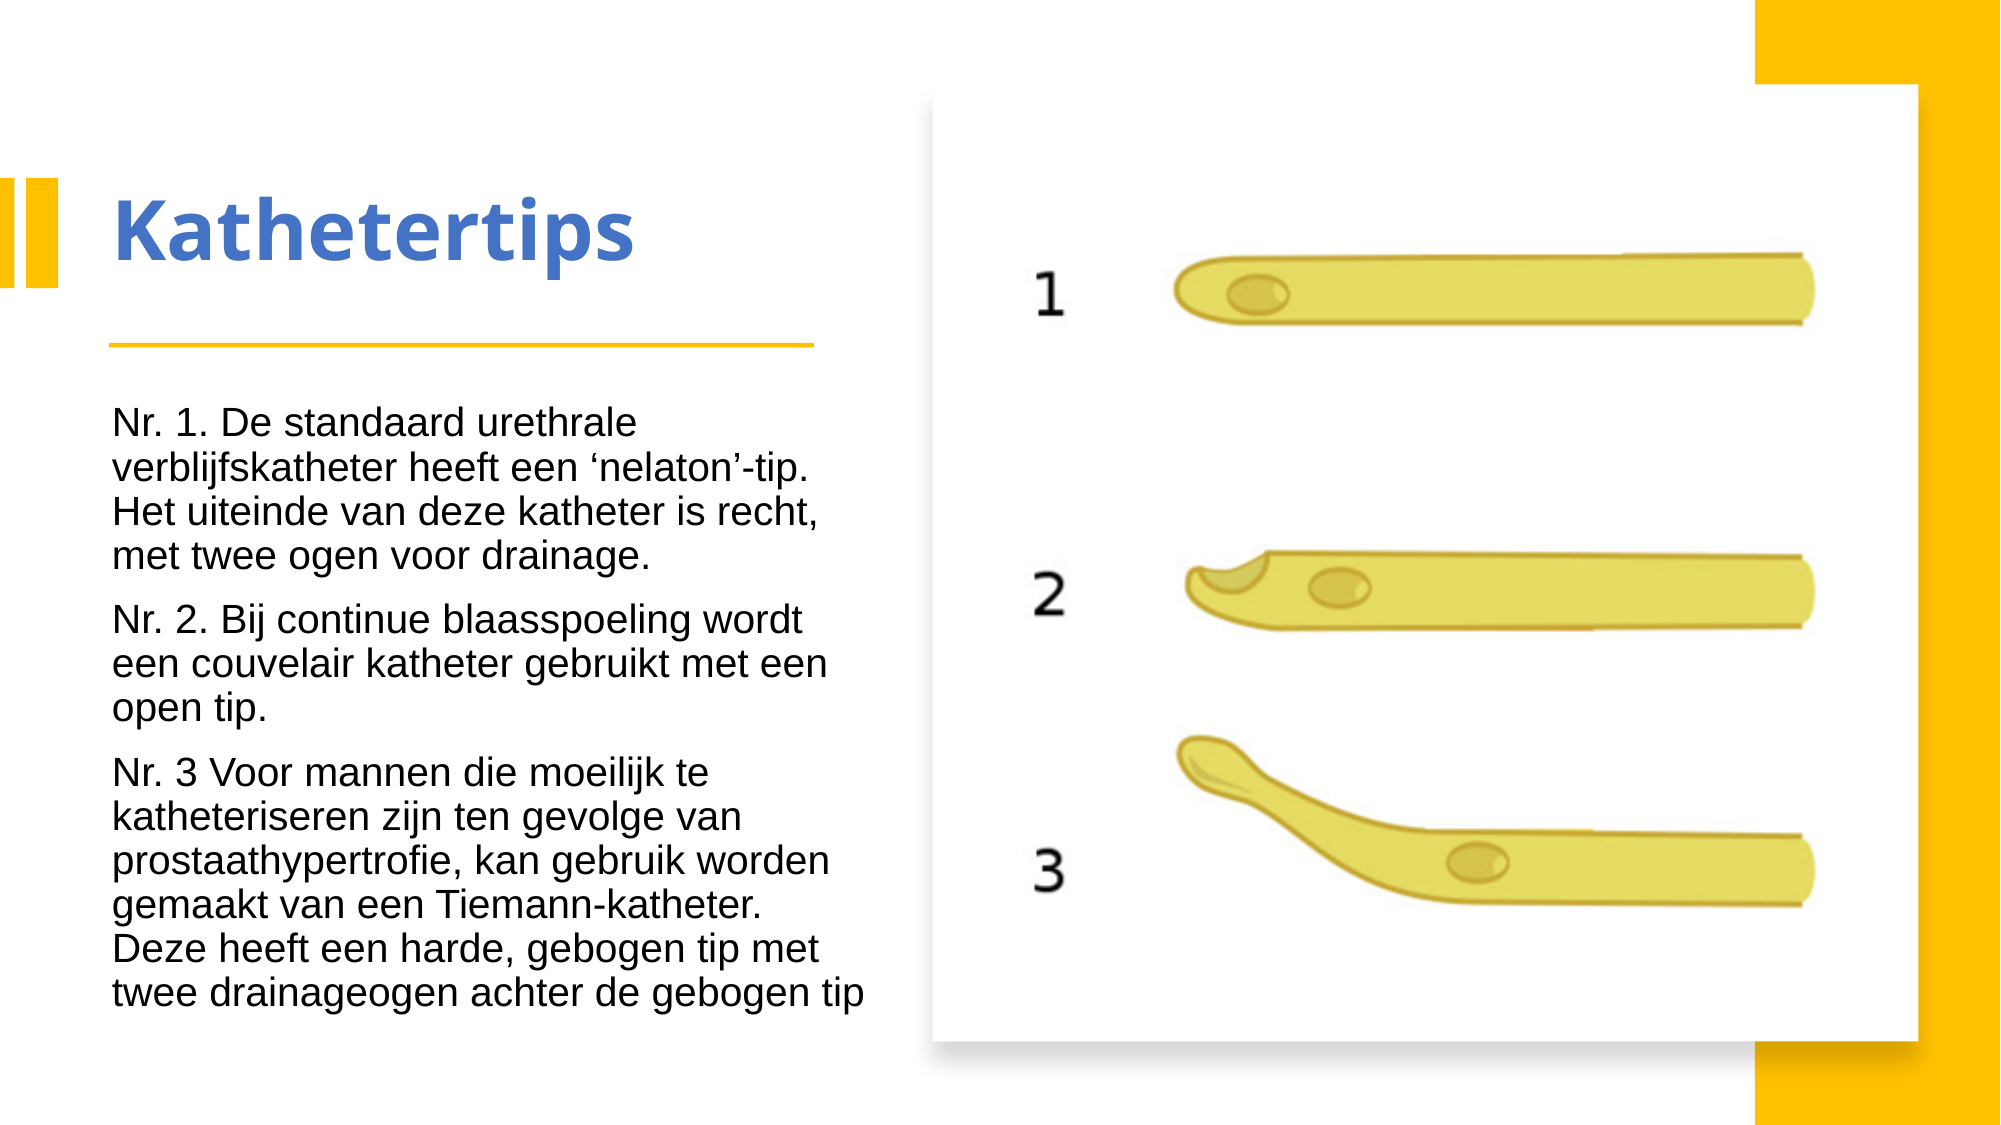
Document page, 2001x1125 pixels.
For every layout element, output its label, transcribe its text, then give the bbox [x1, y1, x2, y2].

list Nr. 1. De standaard urethrale verblijfskatheter heeft een ‘nelaton’-tip. Het uiteinde van deze katheter is recht, met twee ogen voor drainage. Nr. 2. Bij continue blaasspoeling wordt een couvelair katheter gebruikt met een open tip. Nr. 3 Voor mannen die moeilijk te katheteriseren zijn ten gevolge van prostaathypertrofie, kan gebruik worden gemaakt van een Tiemann-katheter. Deze heeft een harde, gebogen tip met twee drainageogen achter de gebogen tip [96, 382, 885, 1036]
text_box [1754, 0, 2000, 1125]
text_box [932, 83, 1919, 1042]
text_box [0, 0, 1754, 1125]
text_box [0, 177, 59, 289]
title Kathetertips [96, 140, 845, 326]
text_box [108, 342, 815, 348]
picture [980, 131, 1871, 994]
